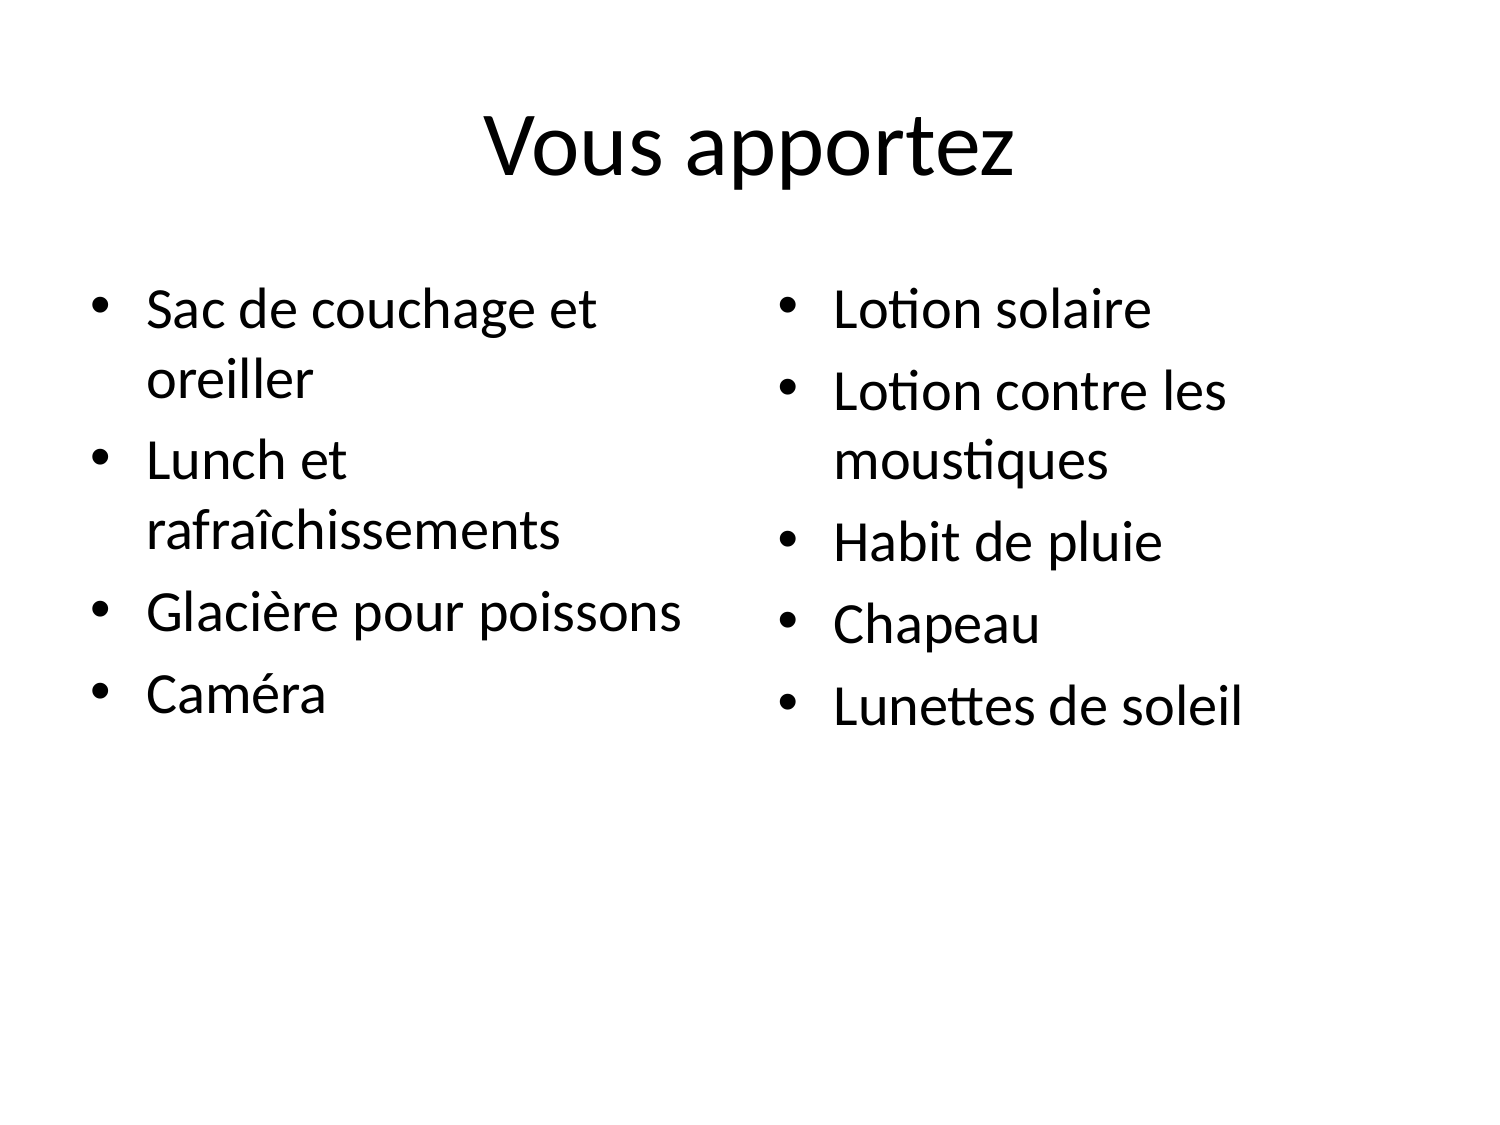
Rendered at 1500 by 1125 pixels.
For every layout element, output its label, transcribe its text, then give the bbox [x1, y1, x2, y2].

list Sac de couchage et oreiller Lunch et rafraîchissements Glacière pour poissons Caméra [75, 262, 738, 1005]
title Vous apportez [75, 45, 1425, 233]
list Lotion solaire Lotion contre les moustiques Habit de pluie Chapeau Lunettes de soleil [762, 262, 1425, 1005]
